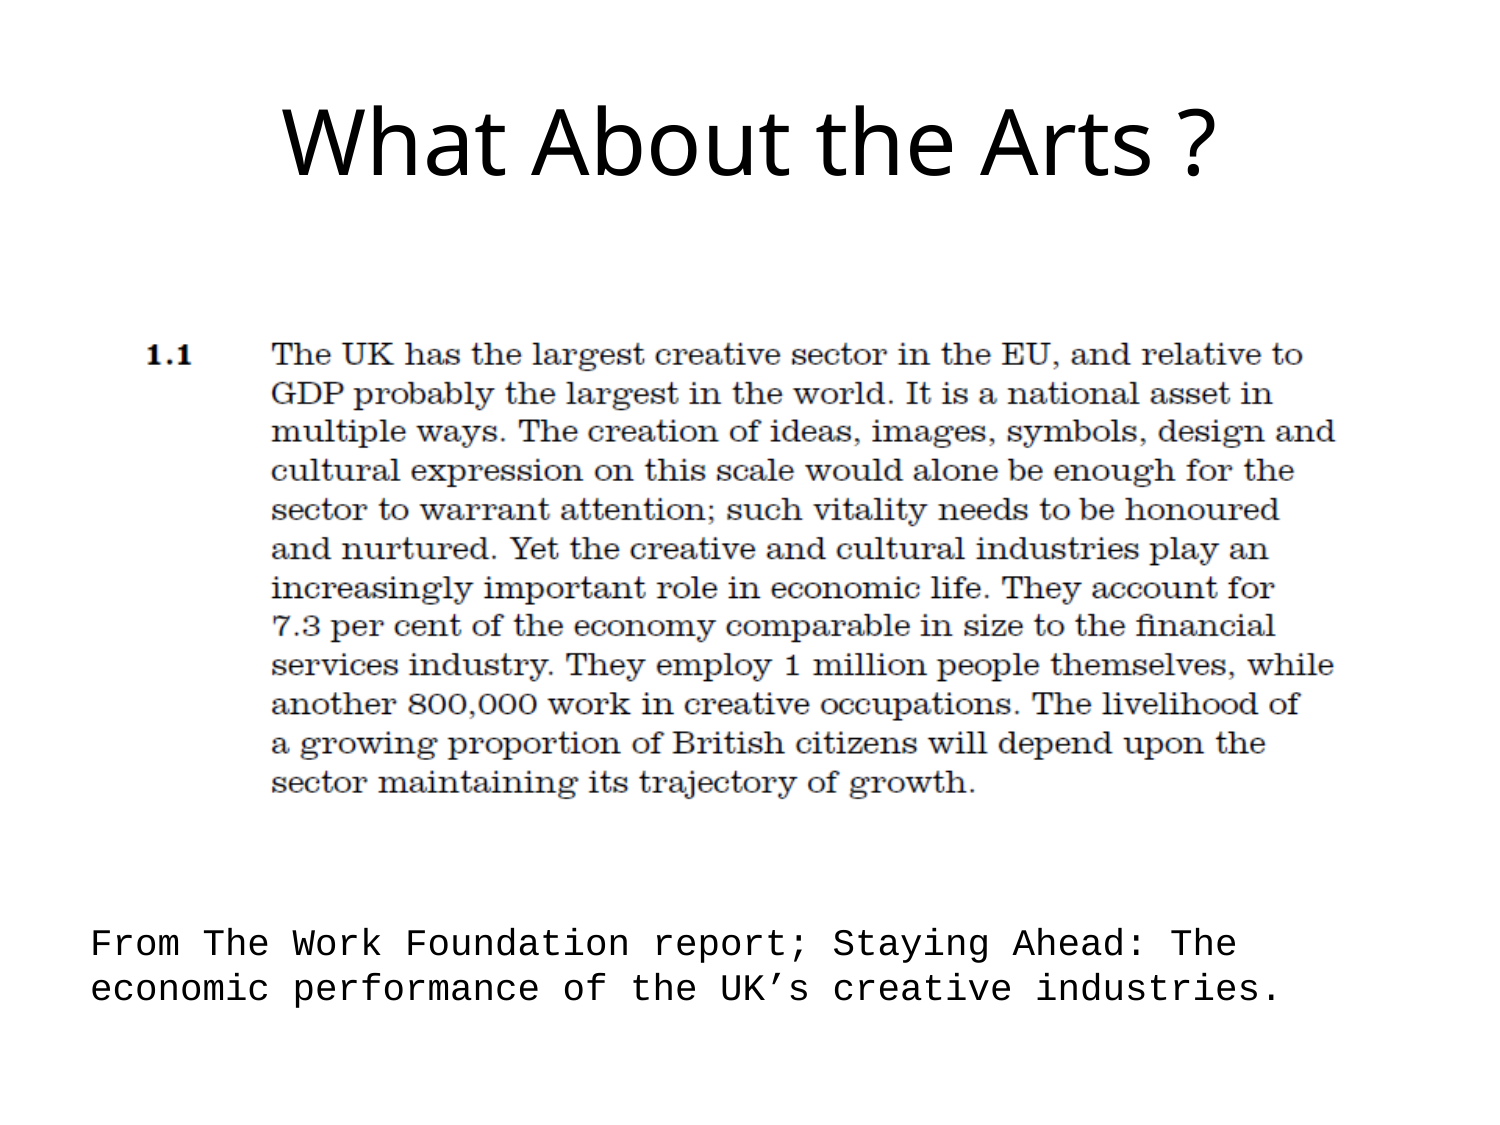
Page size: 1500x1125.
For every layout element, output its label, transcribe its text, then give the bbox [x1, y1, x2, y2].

title What About the Arts ? [75, 45, 1425, 233]
picture [106, 307, 1394, 818]
list From The Work Foundation report; Staying Ahead: The economic performance of the UK’s creative industries. [75, 262, 1425, 1059]
